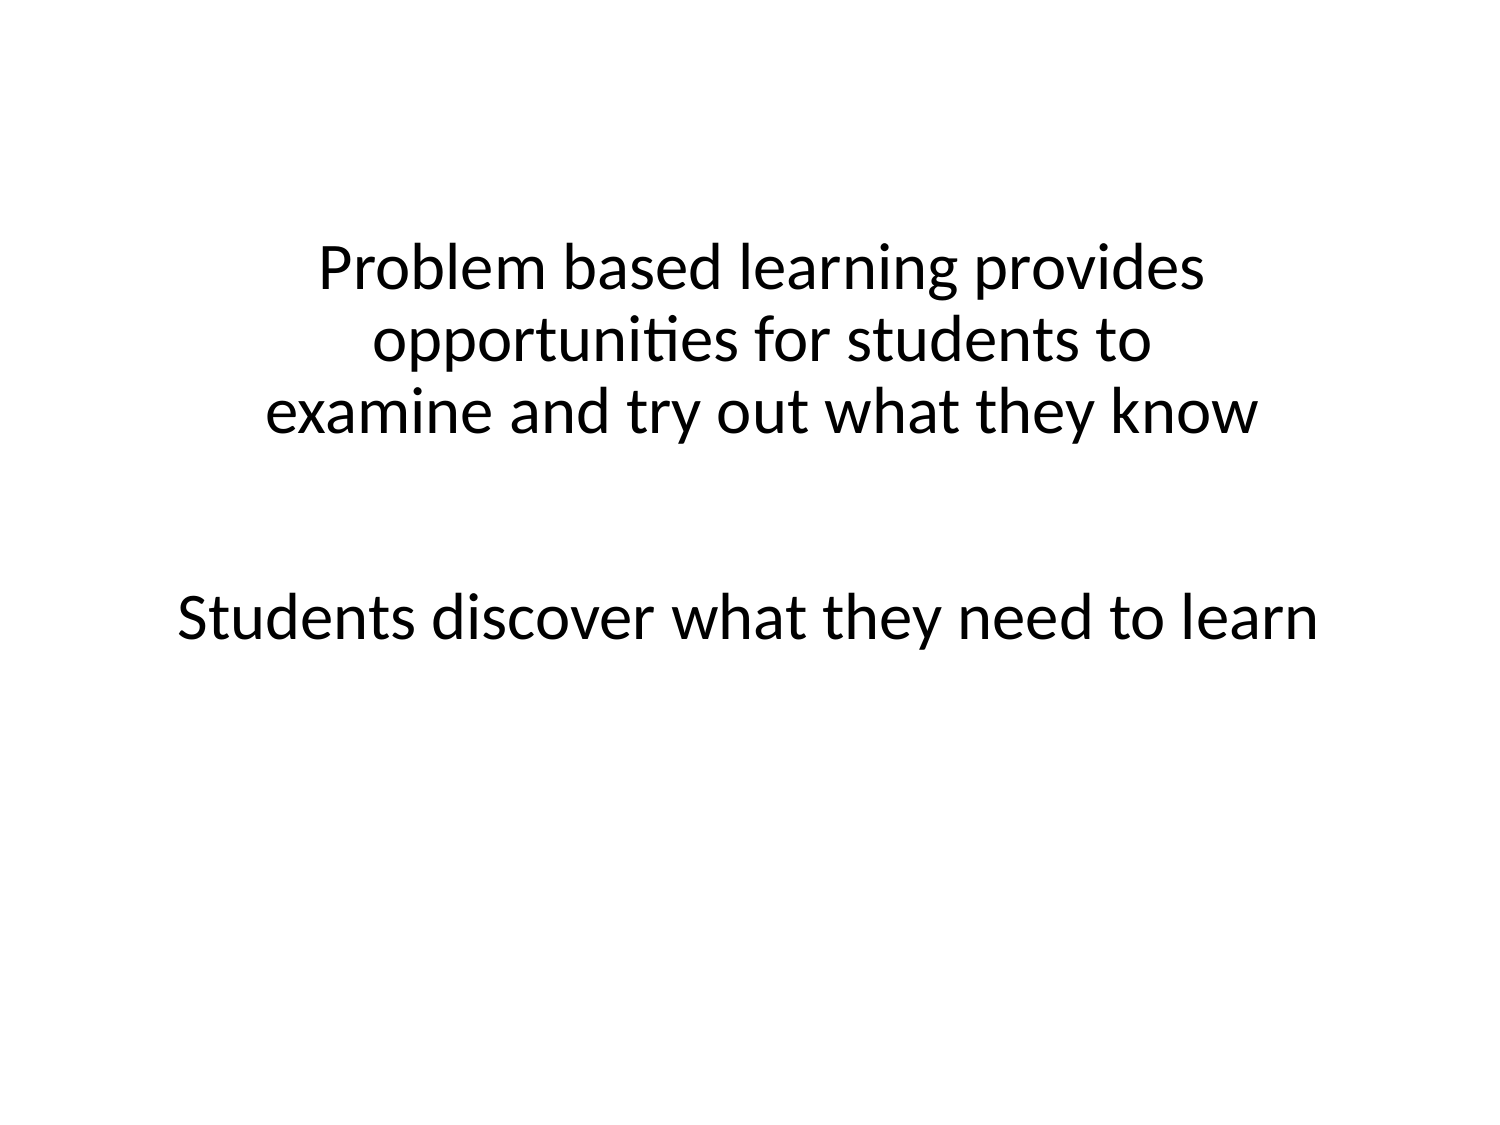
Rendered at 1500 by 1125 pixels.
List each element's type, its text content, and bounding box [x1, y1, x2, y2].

text_box Students discover what they need to learn [149, 574, 1363, 662]
text_box Problem based learning provides opportunities for students to examine and try out what they know [124, 224, 1400, 600]
